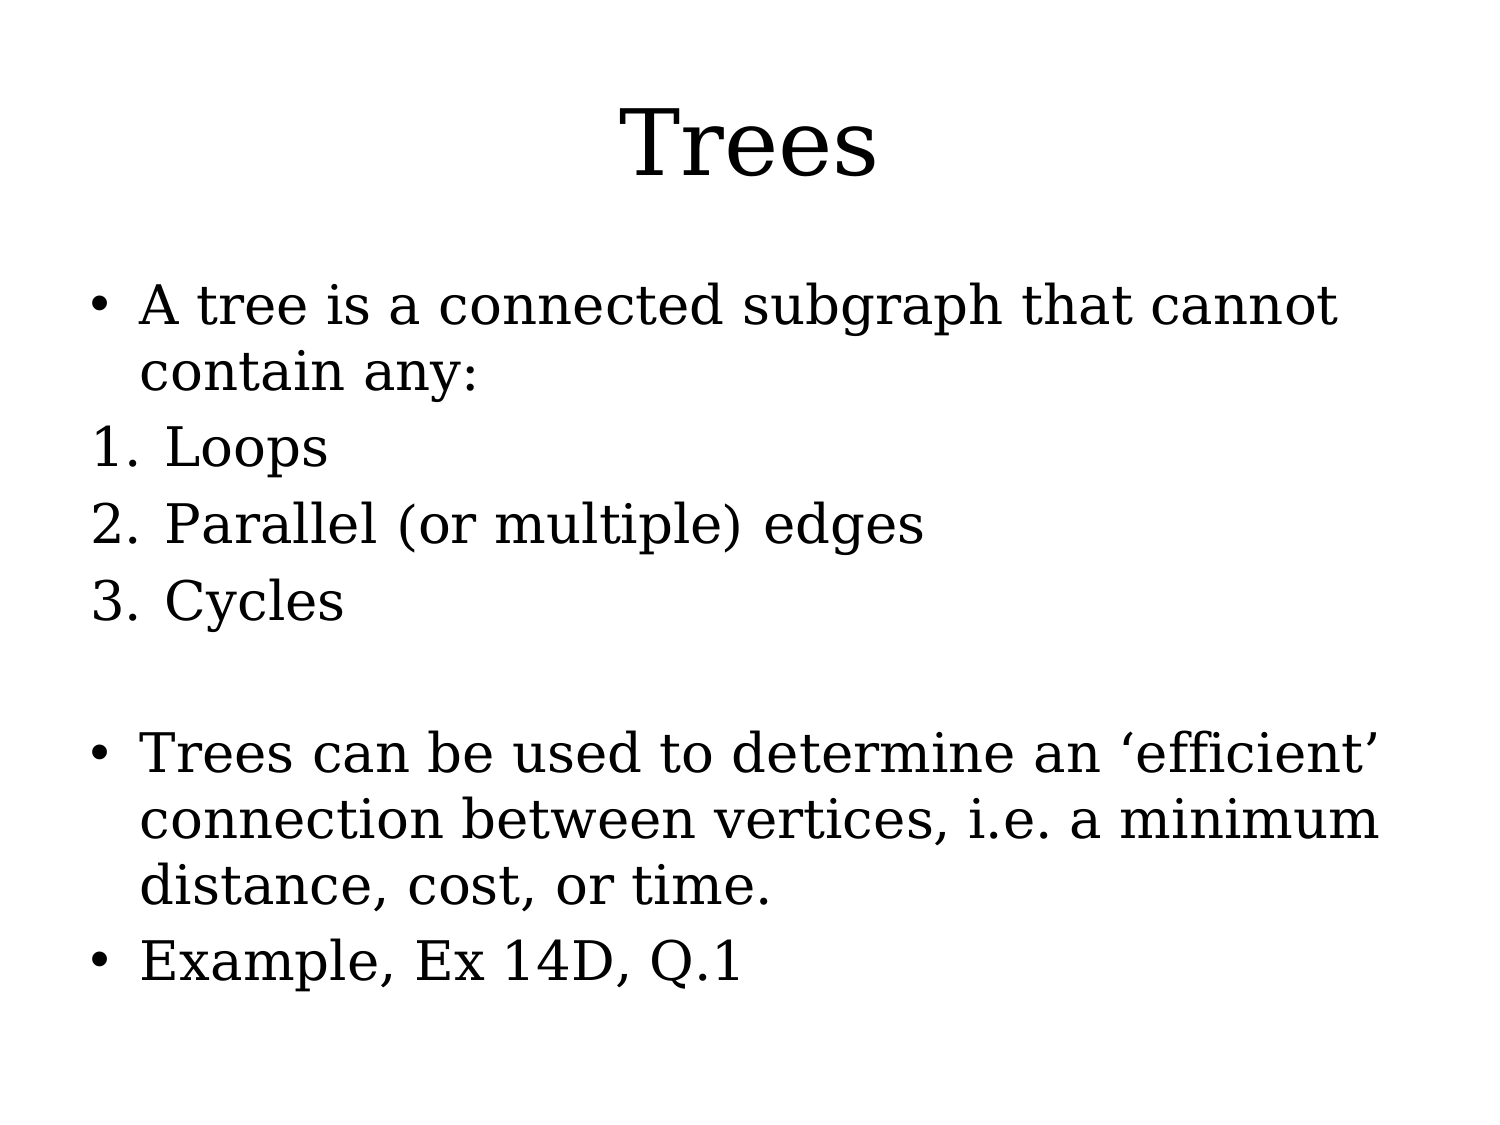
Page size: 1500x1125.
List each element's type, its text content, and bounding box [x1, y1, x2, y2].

list A tree is a connected subgraph that cannot contain any: Loops Parallel (or multiple) edges Cycles Trees can be used to determine an ‘efficient’ connection between vertices, i.e. a minimum distance, cost, or time. Example, Ex 14D, Q.1 [75, 262, 1425, 1005]
title Trees [75, 45, 1425, 233]
